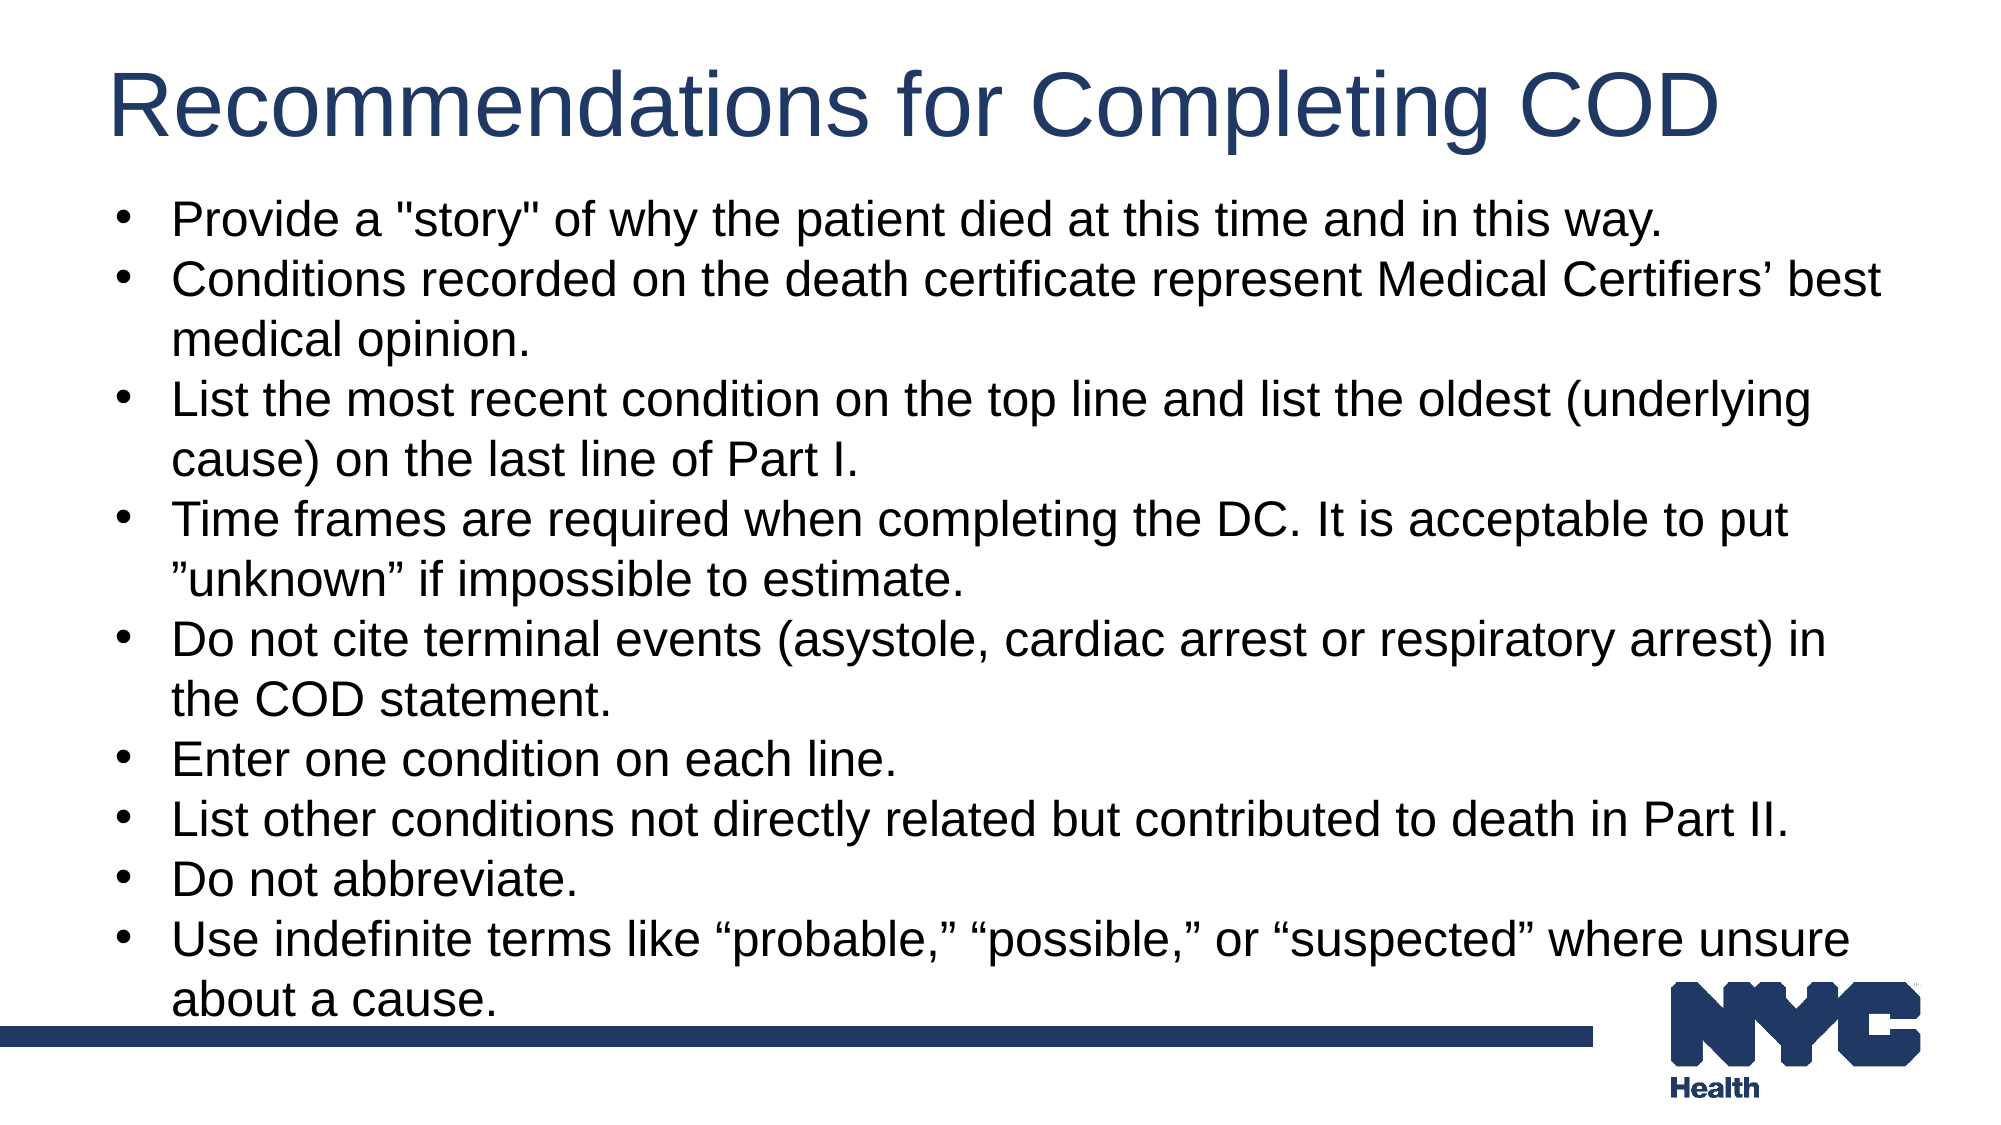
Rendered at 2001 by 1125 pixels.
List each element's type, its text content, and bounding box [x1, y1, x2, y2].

picture [1671, 982, 1921, 1098]
list Provide a "story" of why the patient died at this time and in this way. Conditions recorded on the death certificate represent Medical Certifiers’ best medical opinion. List the most recent condition on the top line and list the oldest (underlying cause) on the last line of Part I. Time frames are required when completing the DC. It is acceptable to put ”unknown” if impossible to estimate. Do not cite terminal events (asystole, cardiac arrest or respiratory arrest) in the COD statement. Enter one condition on each line. List other conditions not directly related but contributed to death in Part II. Do not abbreviate. Use indefinite terms like “probable,” “possible,” or “suspected” where unsure about a cause. [99, 179, 1900, 922]
title Recommendations for Completing COD [99, 34, 1900, 164]
